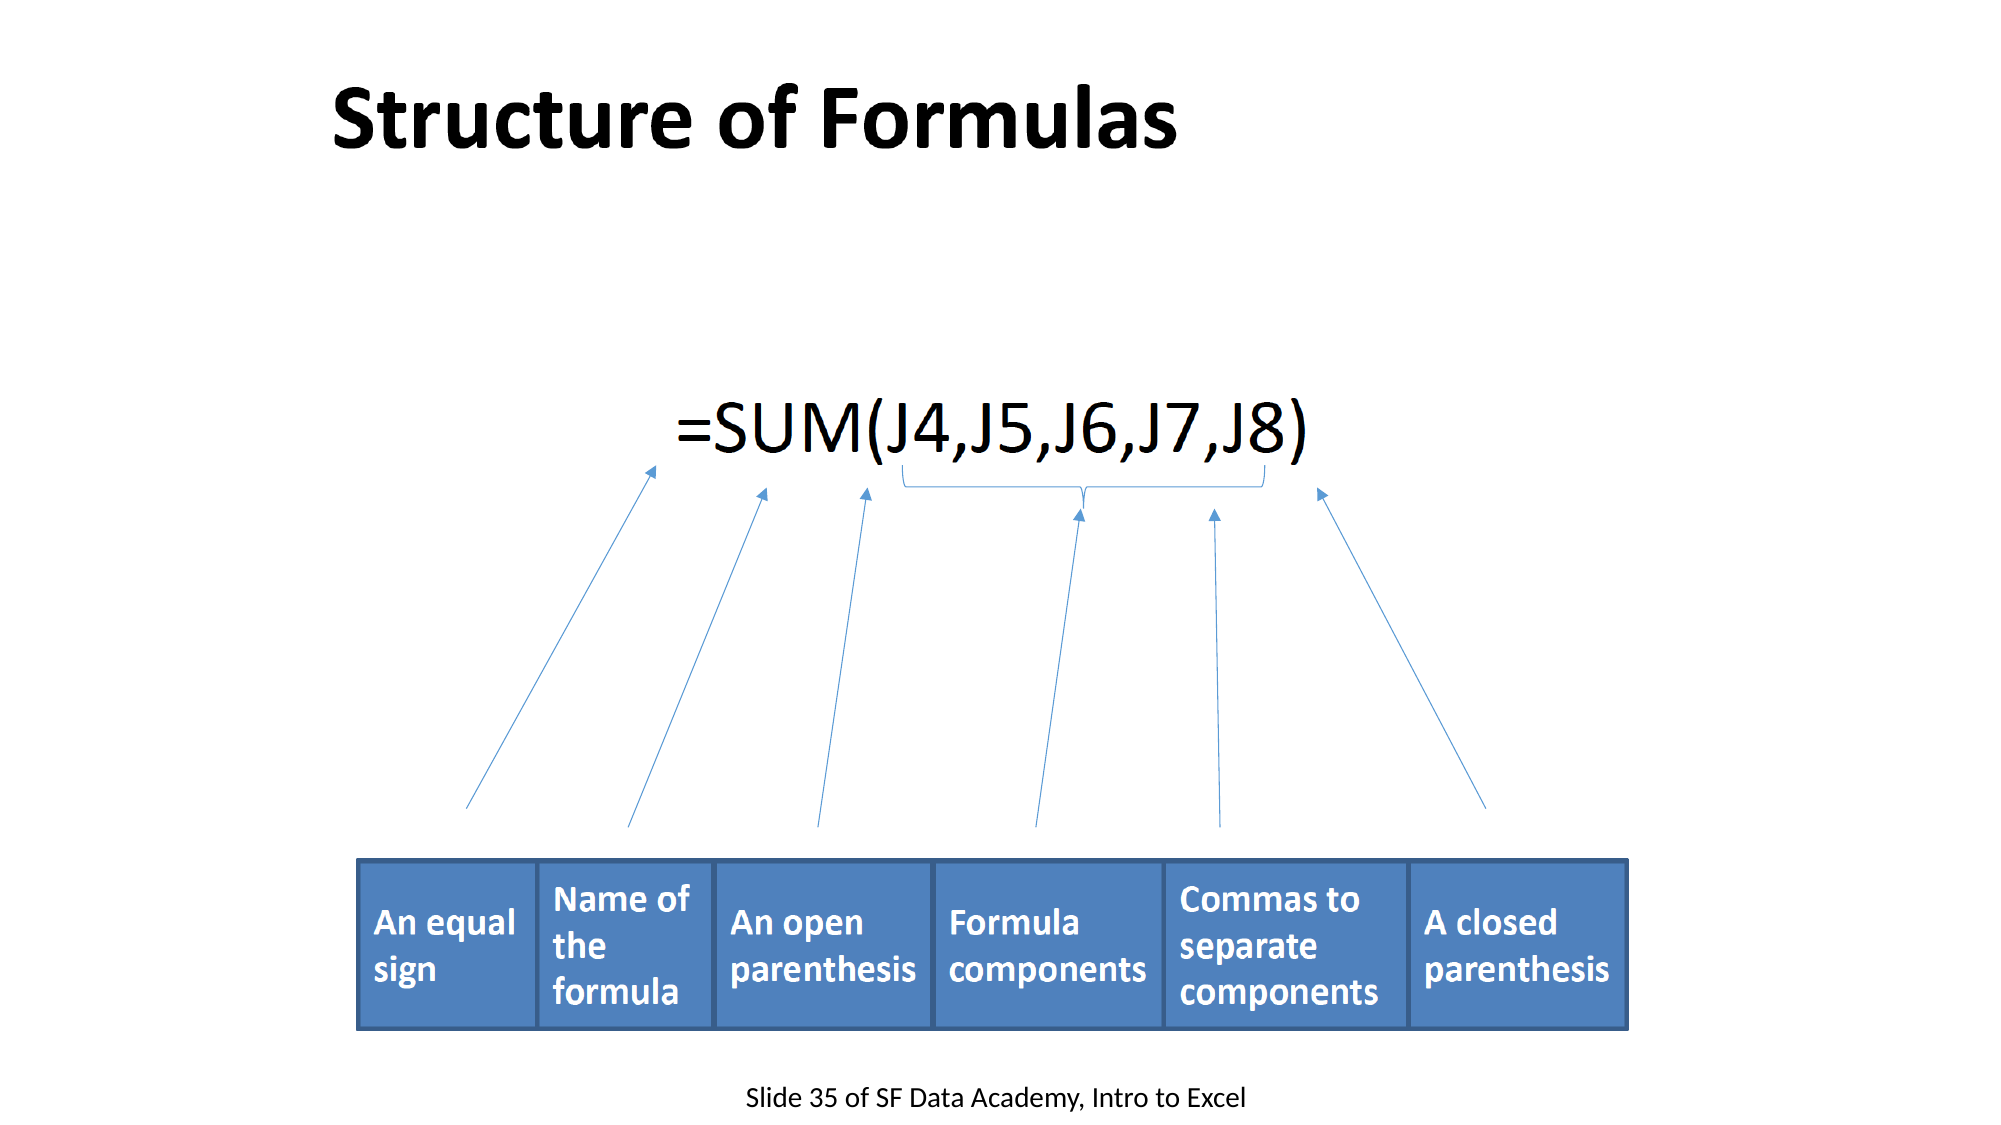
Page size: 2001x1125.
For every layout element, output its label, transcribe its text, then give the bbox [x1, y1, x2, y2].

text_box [1317, 487, 1486, 809]
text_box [466, 465, 657, 809]
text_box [628, 487, 767, 828]
picture [277, 36, 1716, 1072]
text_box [1214, 508, 1220, 828]
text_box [817, 487, 868, 828]
text_box Slide 35 of SF Data Academy, Intro to Excel [731, 1072, 1263, 1121]
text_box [1035, 508, 1081, 828]
